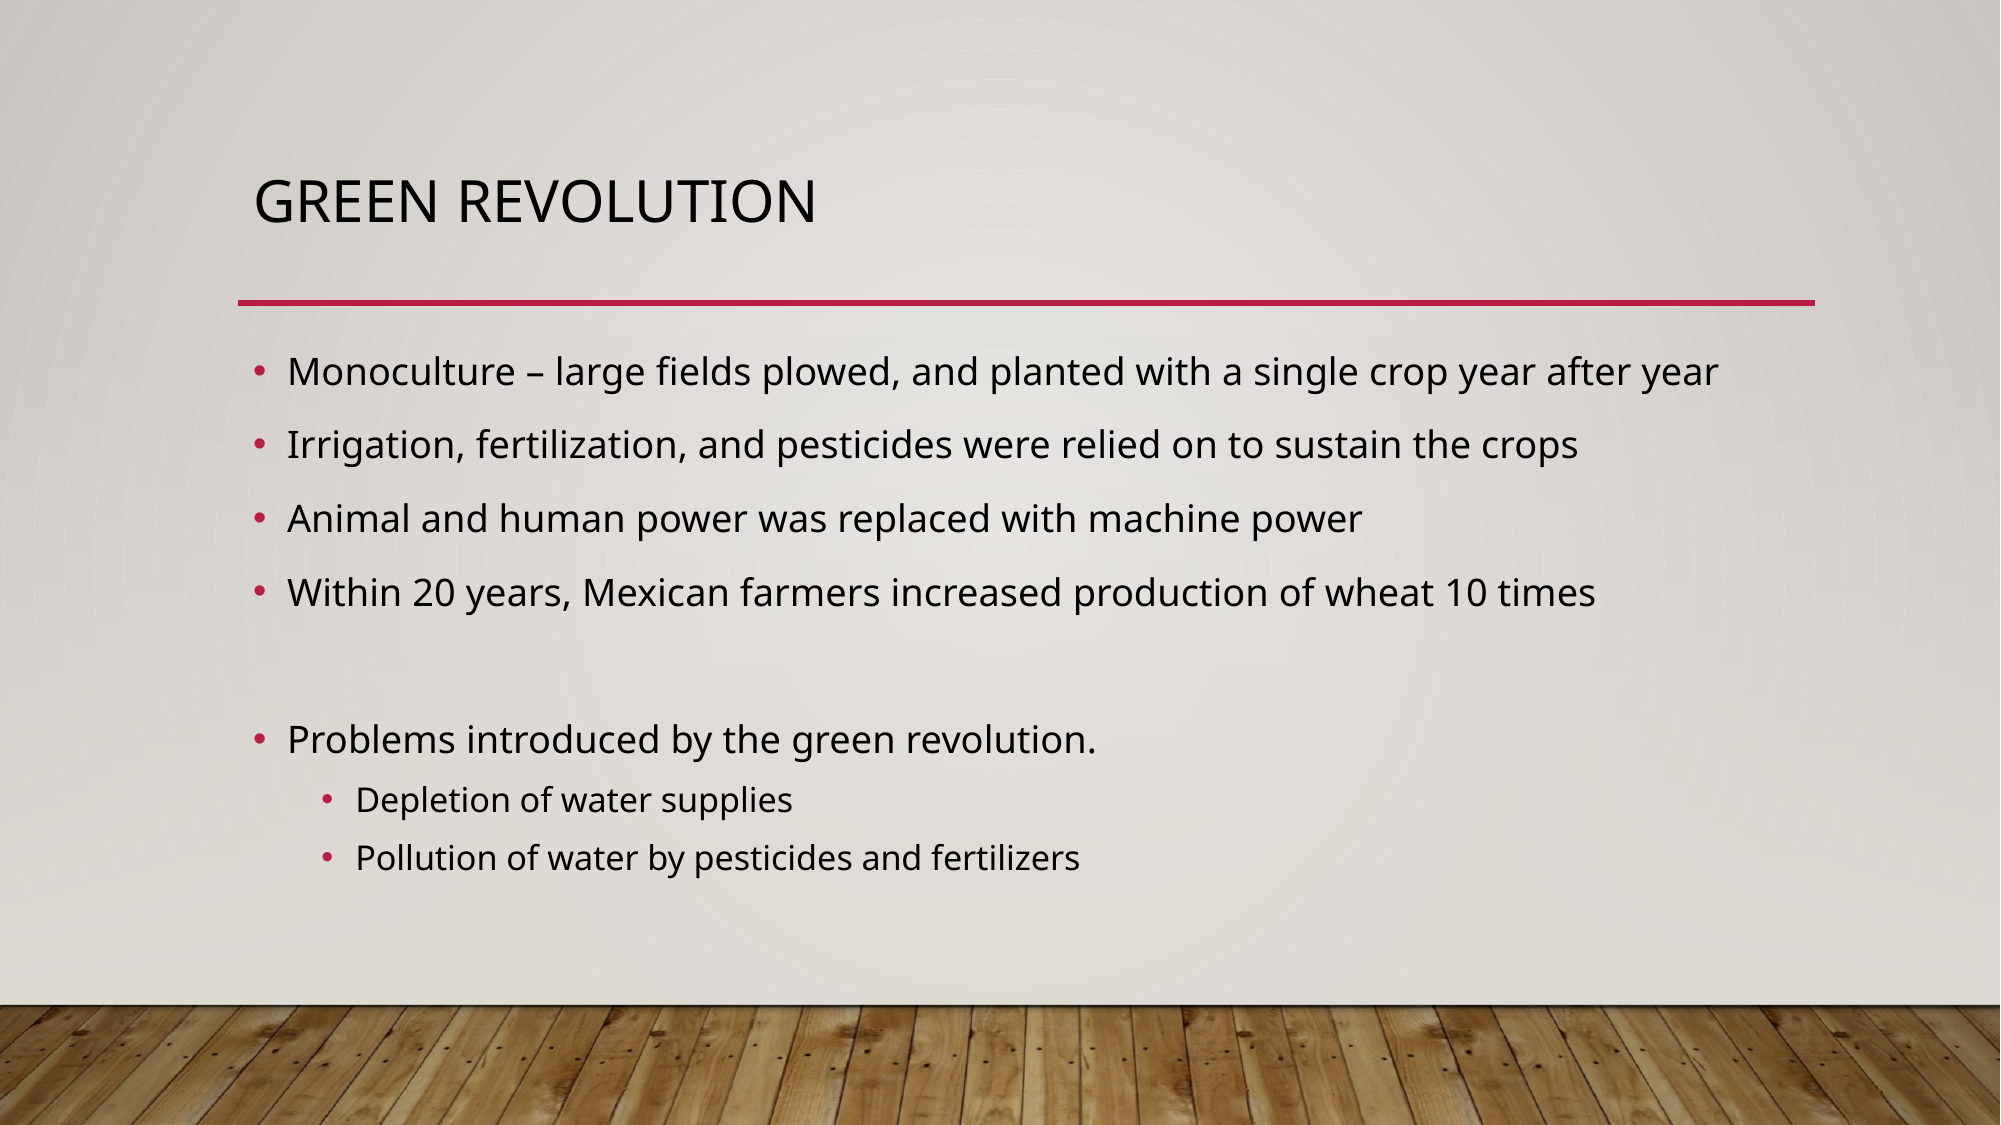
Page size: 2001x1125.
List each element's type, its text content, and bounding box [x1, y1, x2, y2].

list Monoculture – large fields plowed, and planted with a single crop year after year Irrigation, fertilization, and pesticides were relied on to sustain the crops Animal and human power was replaced with machine power Within 20 years, Mexican farmers increased production of wheat 10 times Problems introduced by the green revolution. Depletion of water supplies Pollution of water by pesticides and fertilizers [238, 330, 1814, 897]
title Green Revolution [238, 164, 1785, 292]
picture [0, 1005, 2000, 1125]
